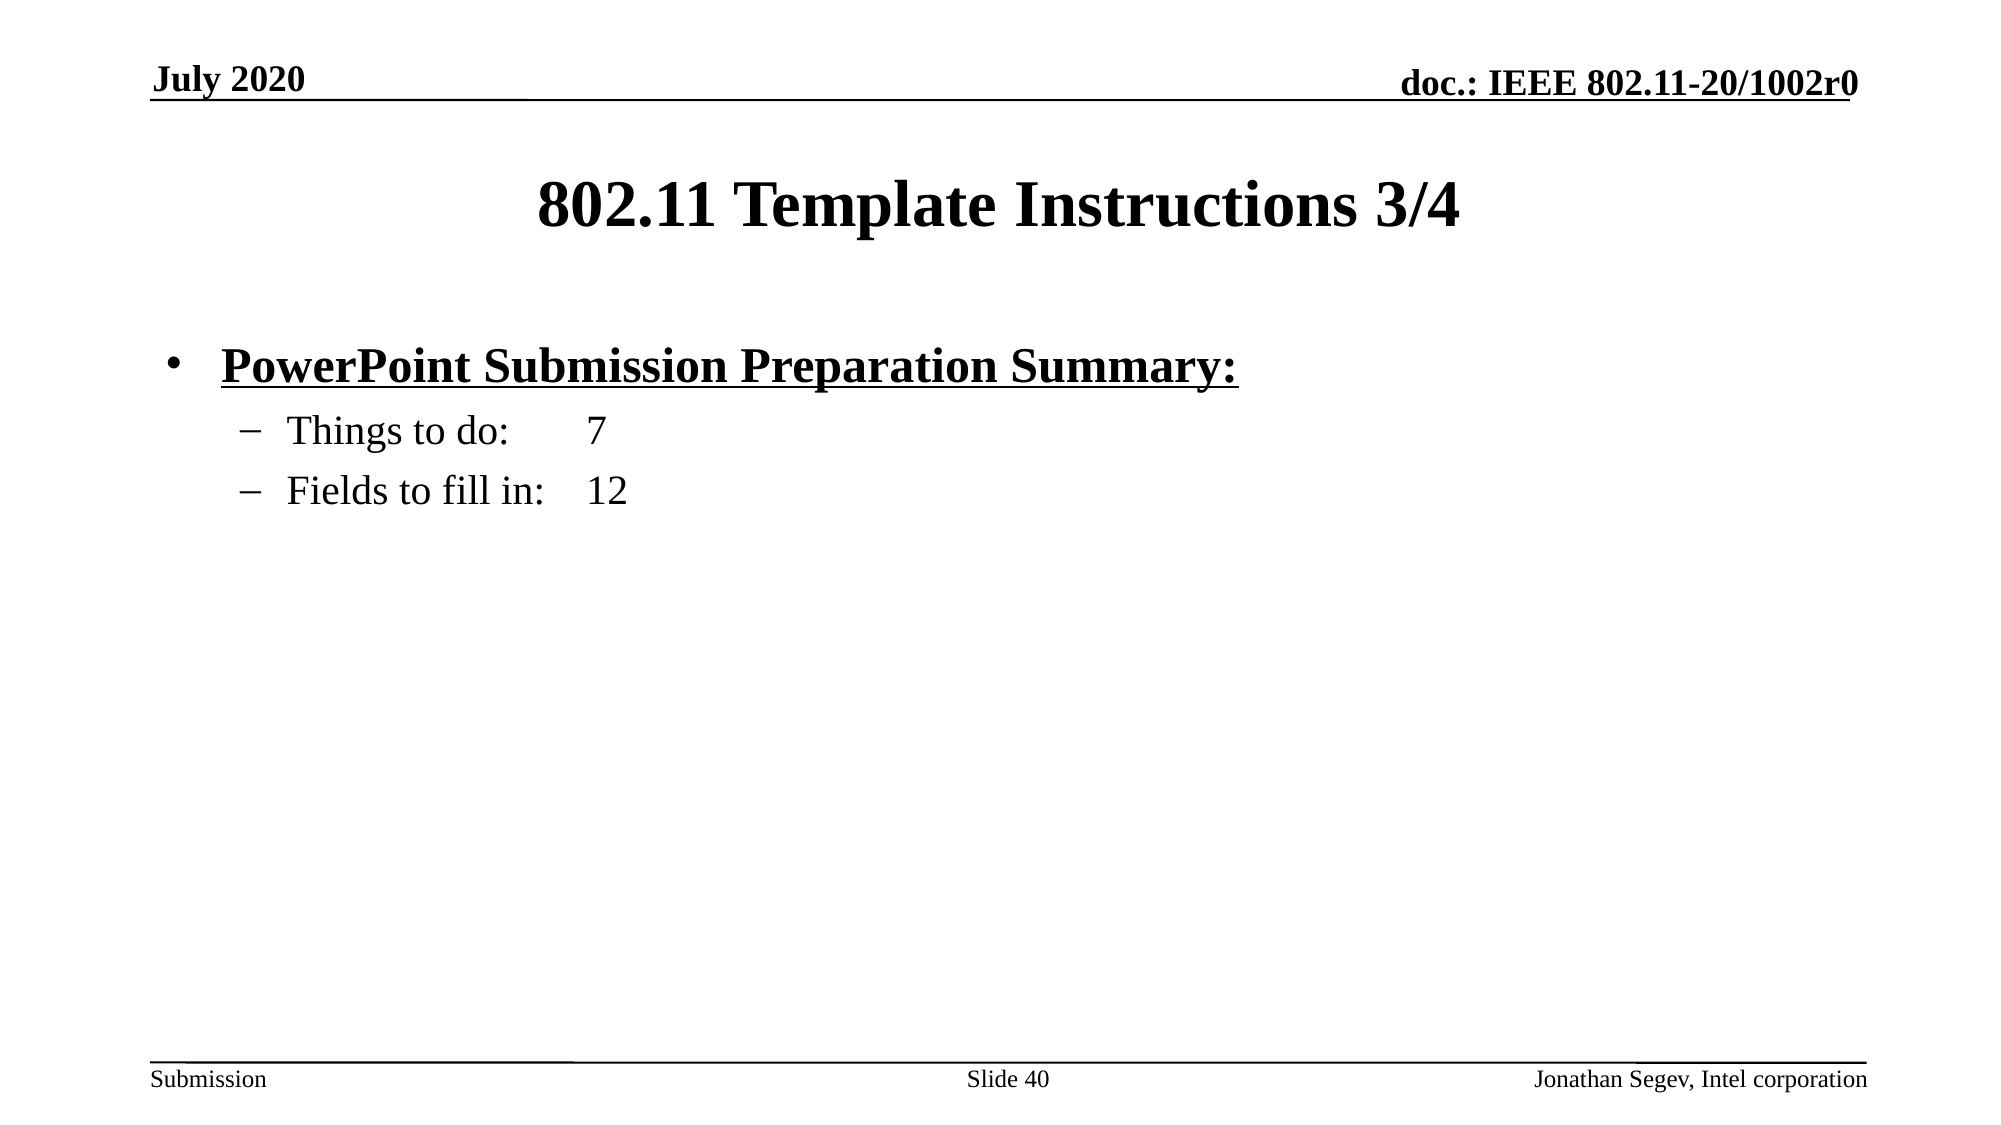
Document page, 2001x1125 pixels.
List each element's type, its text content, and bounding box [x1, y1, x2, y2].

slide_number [152, 54, 563, 100]
list PowerPoint Submission Preparation Summary: Things to do: 7 Fields to fill in: 12 [149, 324, 1850, 1000]
title 802.11 Template Instructions 3/4 [149, 112, 1850, 288]
footer Jonathan Segev, Intel corporation [1171, 1061, 1869, 1093]
slide_number Slide 40 [950, 1061, 1067, 1123]
